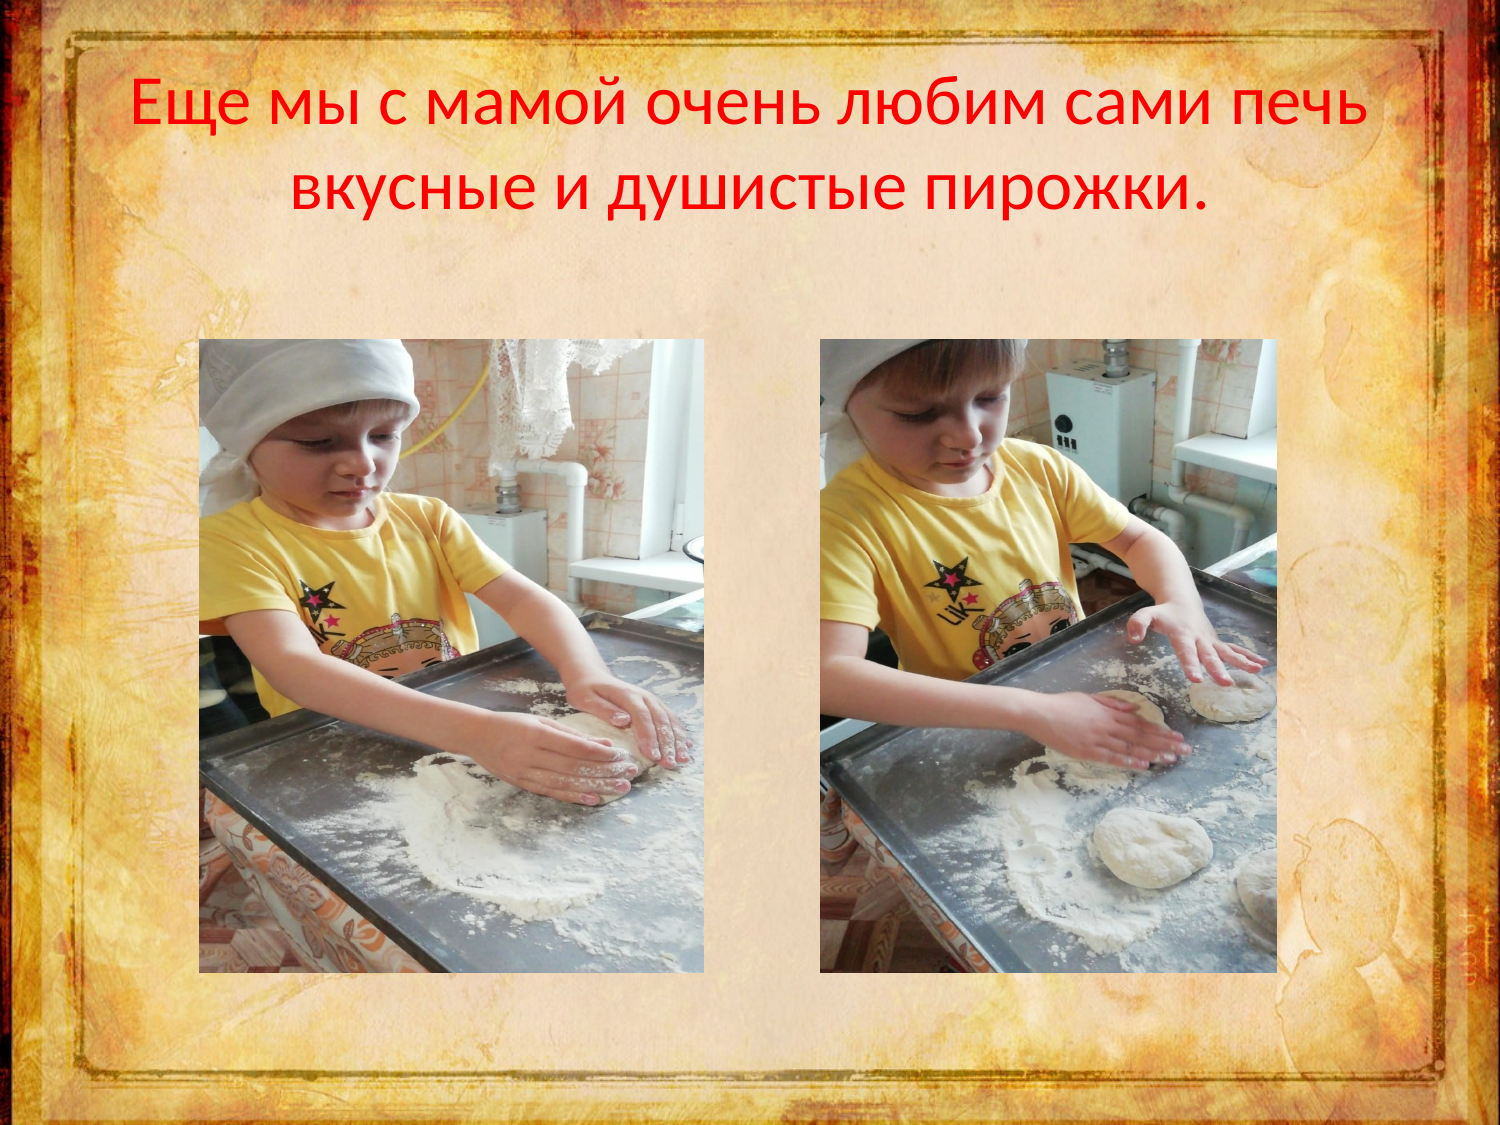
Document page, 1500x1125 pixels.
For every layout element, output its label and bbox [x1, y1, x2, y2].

picture [820, 339, 1277, 973]
picture [198, 339, 704, 973]
list [0, 0, 1500, 1125]
